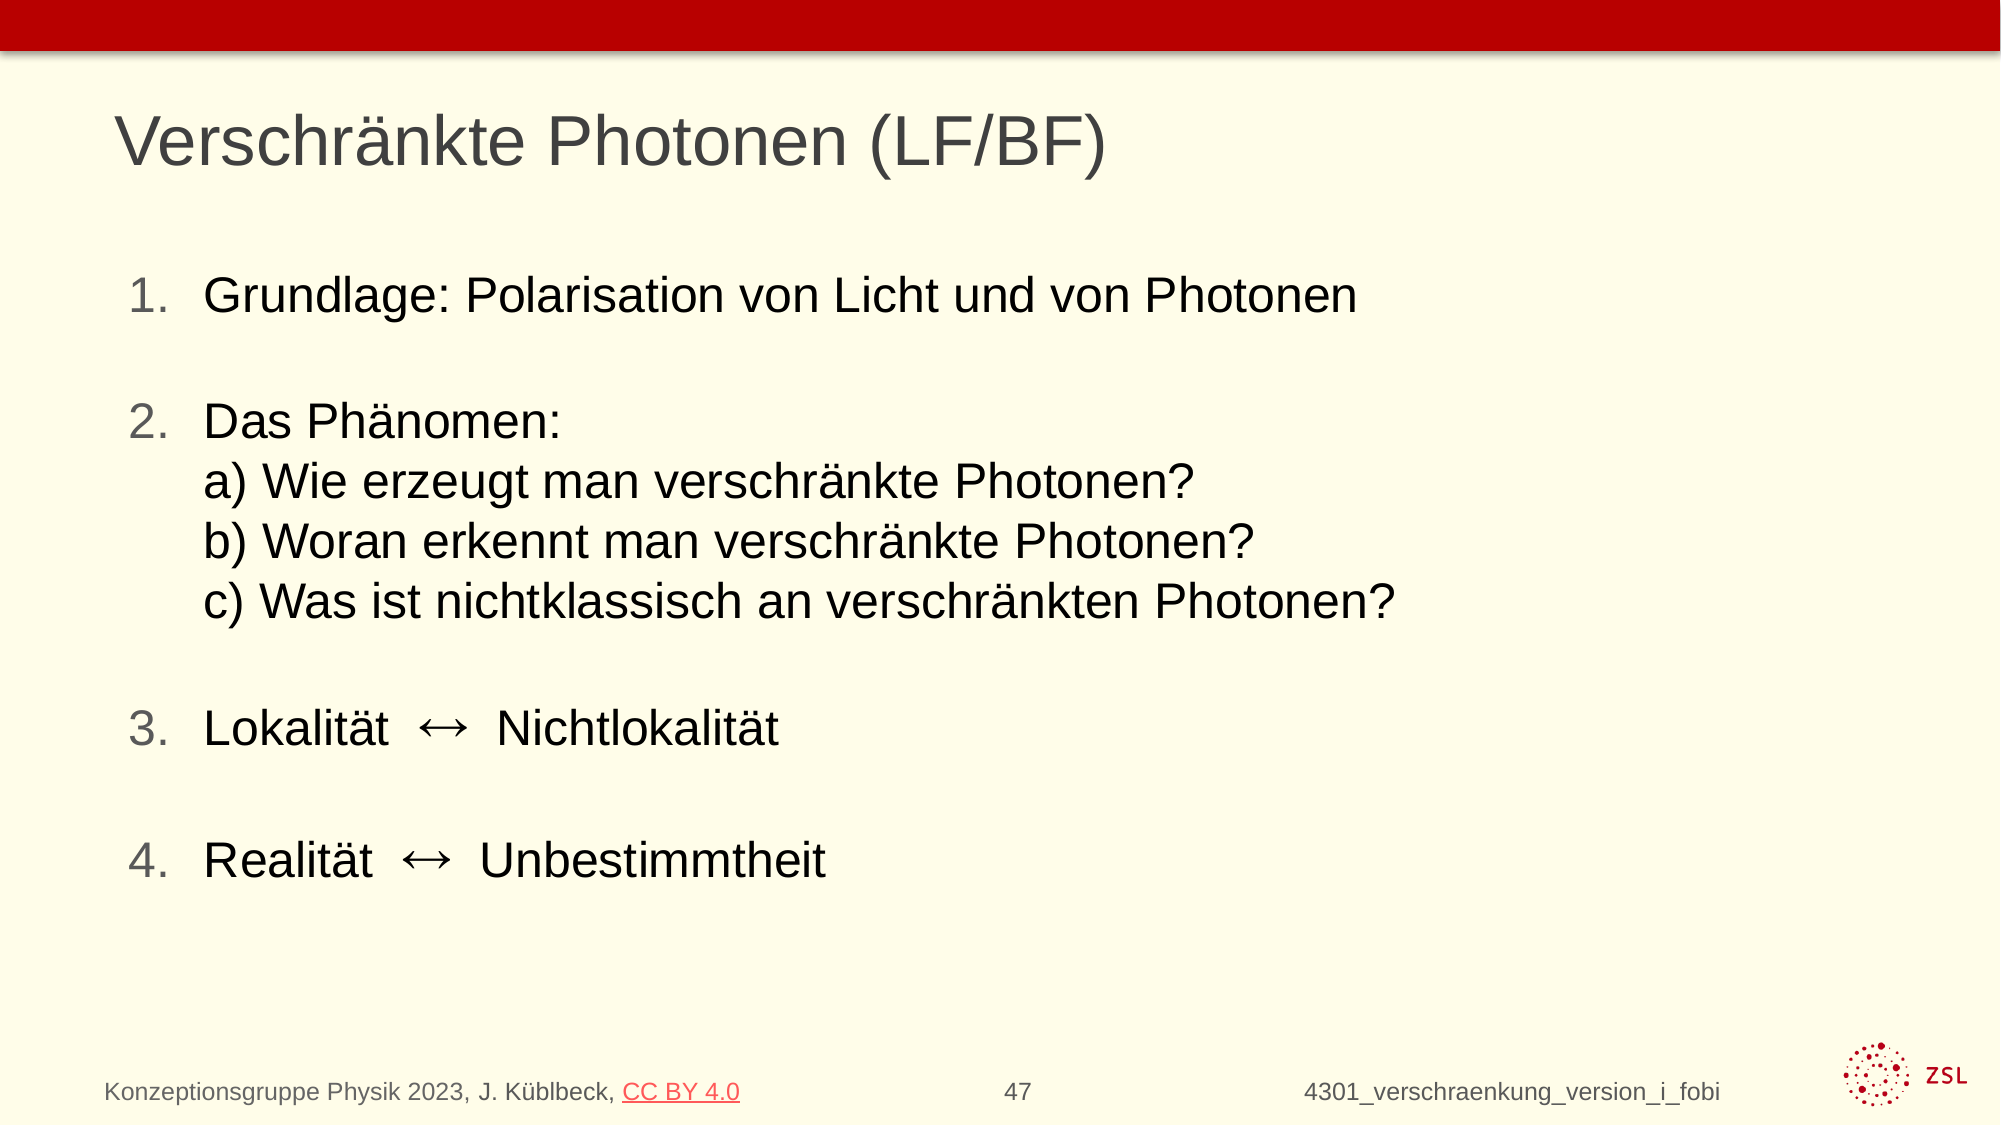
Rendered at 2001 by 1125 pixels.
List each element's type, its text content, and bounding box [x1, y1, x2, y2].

title Verschränkte Photonen (LF/BF) [99, 90, 1900, 185]
picture [1842, 1041, 1968, 1107]
text_box Grundlage: Polarisation von Licht und von Photonen Das Phänomen: a) Wie erzeugt man verschränkte Photonen? b) Woran erkennt man verschränkte Photonen? c) Was ist nichtklassisch an verschränkten Photonen? Lokalität  Nichtlokalität Realität  Unbestimmtheit [114, 255, 1650, 953]
